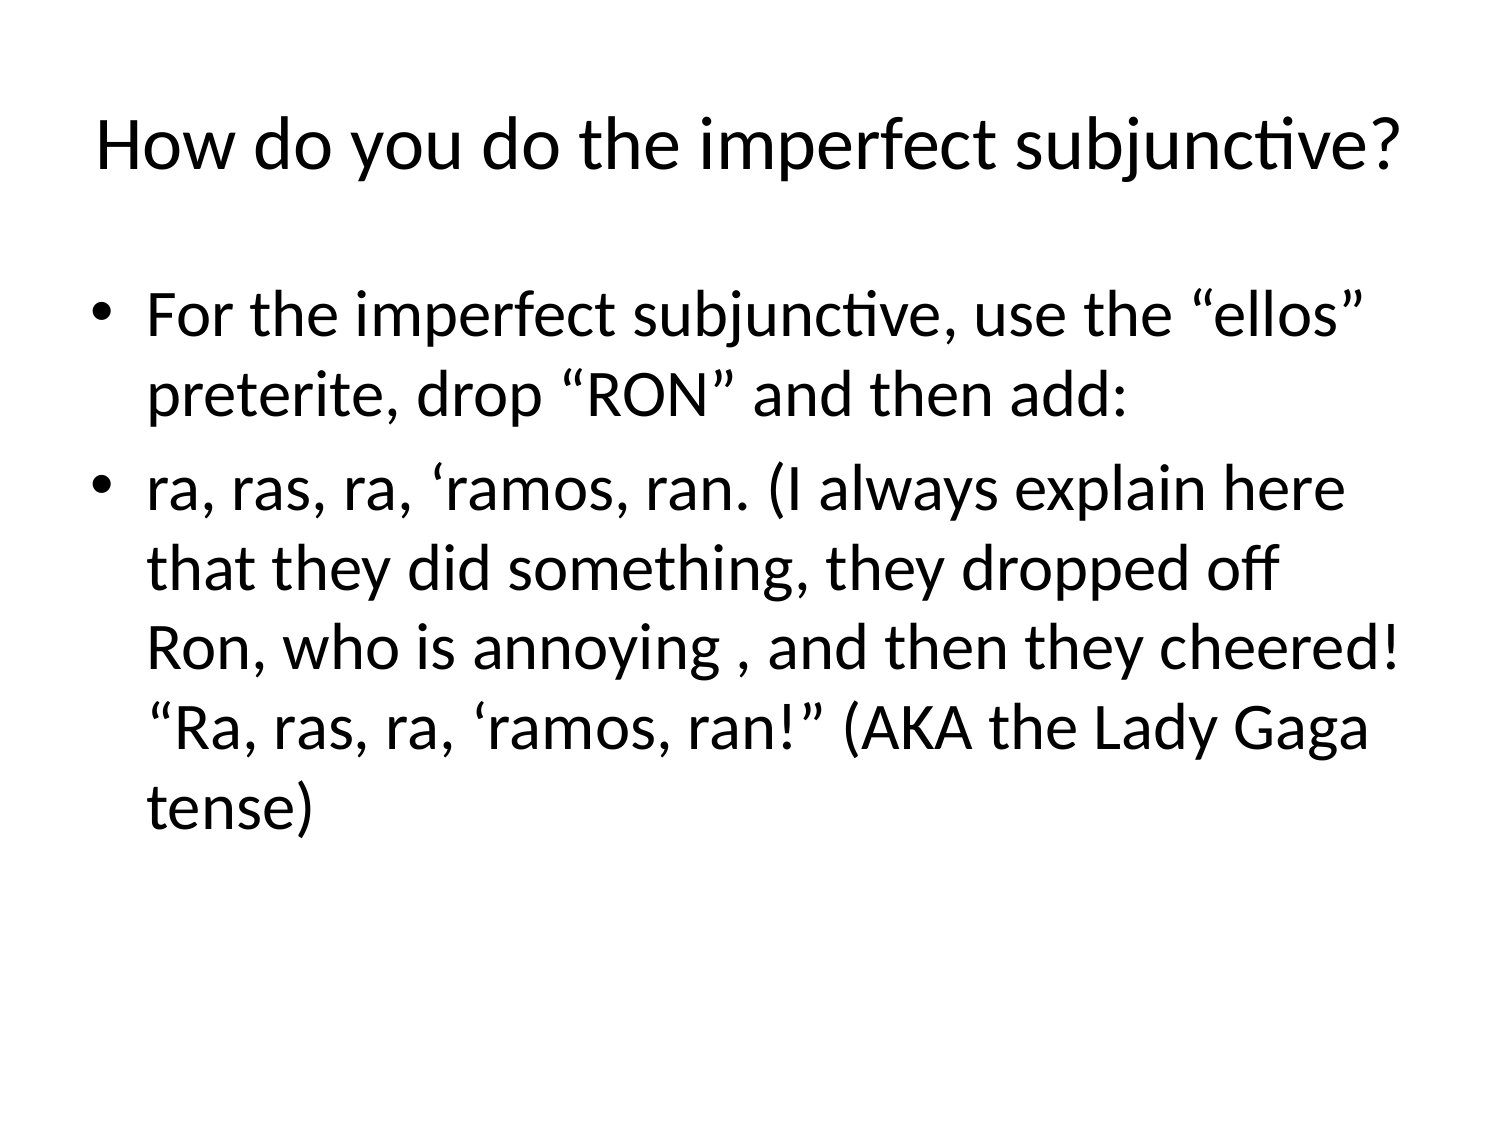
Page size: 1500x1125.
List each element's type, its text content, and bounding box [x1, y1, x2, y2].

list For the imperfect subjunctive, use the “ellos” preterite, drop “RON” and then add: ra, ras, ra, ‘ramos, ran. (I always explain here that they did something, they dropped off Ron, who is annoying , and then they cheered! “Ra, ras, ra, ‘ramos, ran!” (AKA the Lady Gaga tense) [75, 262, 1425, 1005]
title How do you do the imperfect subjunctive? [75, 45, 1425, 233]
